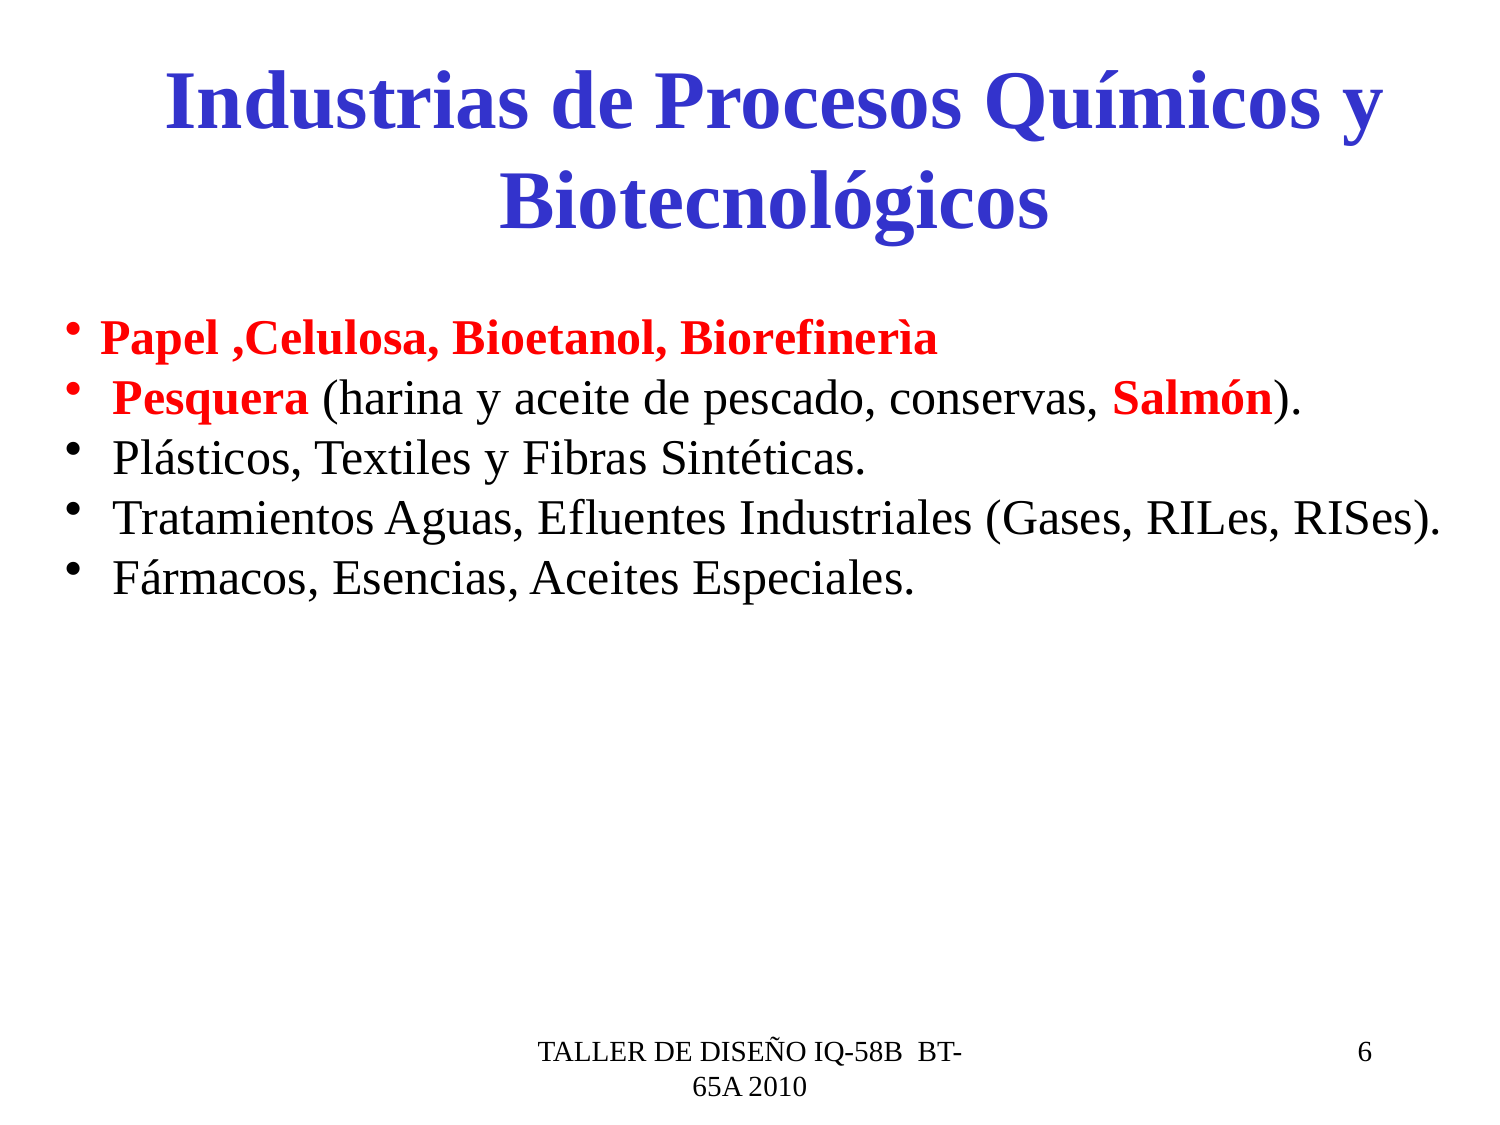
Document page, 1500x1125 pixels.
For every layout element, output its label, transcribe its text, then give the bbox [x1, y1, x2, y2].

slide_number 6 [1074, 1024, 1388, 1101]
footer TALLER DE DISEÑO IQ-58B BT-65A 2010 [512, 1024, 988, 1101]
text_box Industrias de Procesos Químicos y Biotecnológicos Papel ,Celulosa, Bioetanol, Biorefinerìa Pesquera (harina y aceite de pescado, conservas, Salmón). Plásticos, Textiles y Fibras Sintéticas. Tratamientos Aguas, Efluentes Industriales (Gases, RILes, RISes). Fármacos, Esencias, Aceites Especiales. [50, 37, 1500, 613]
